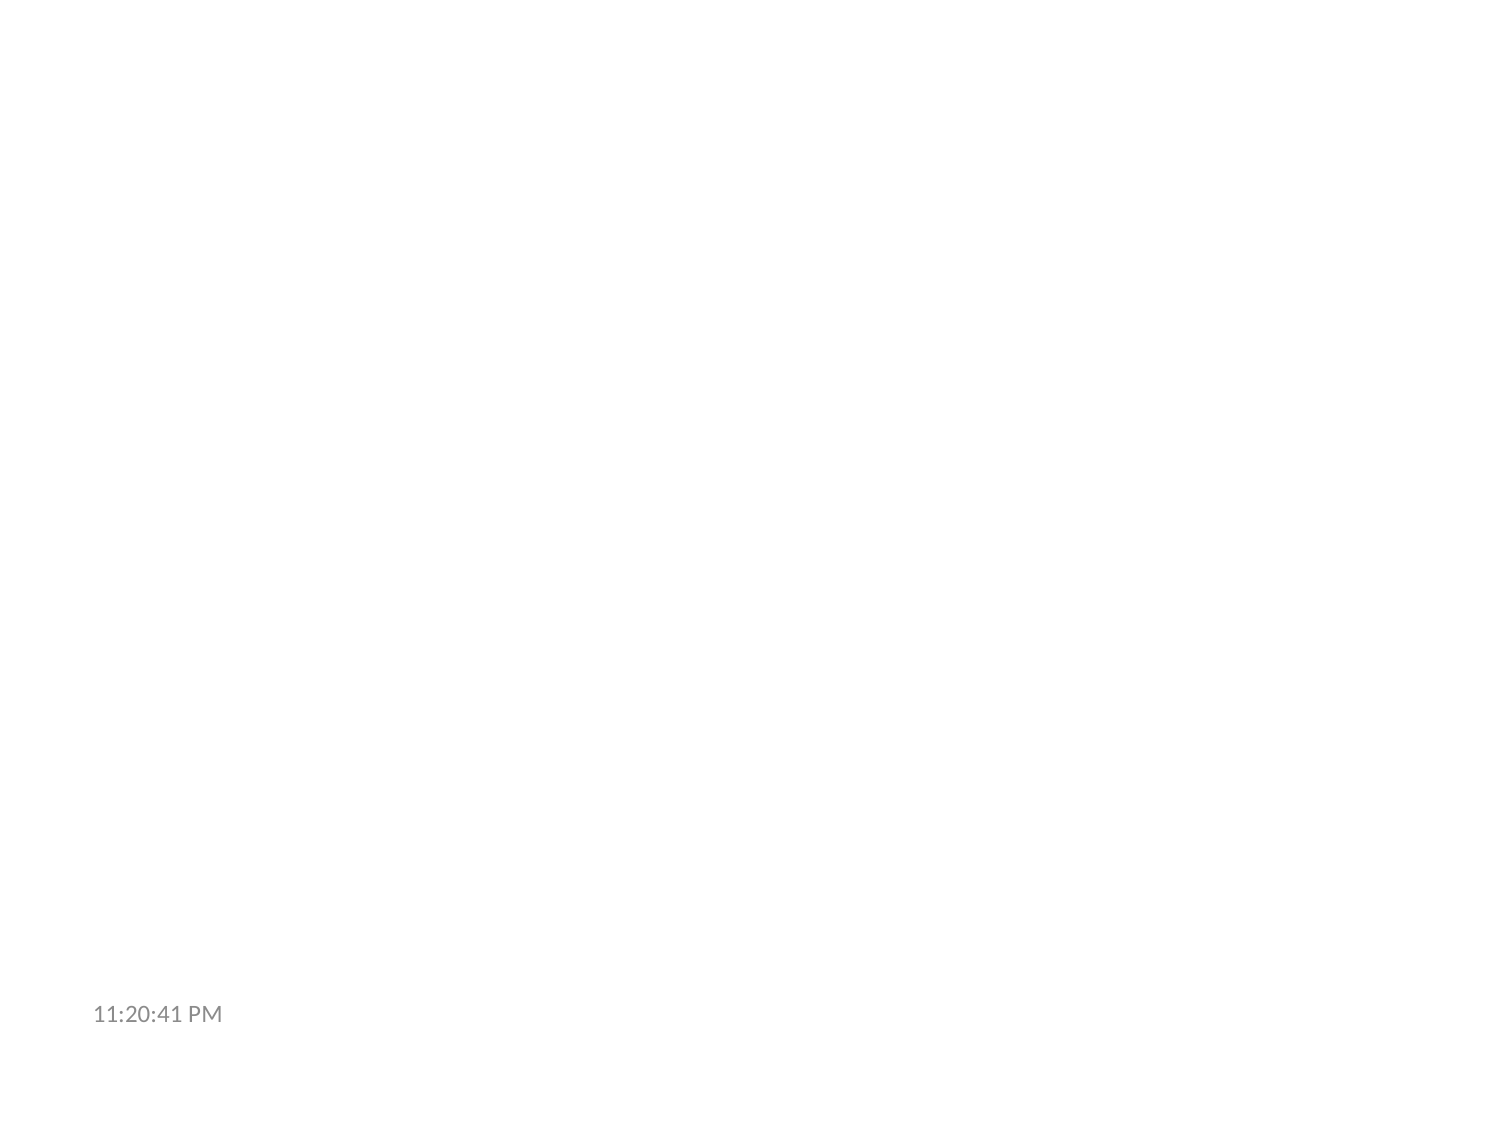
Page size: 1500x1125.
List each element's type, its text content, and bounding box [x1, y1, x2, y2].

text_box 3:35:09 PM [77, 982, 428, 1043]
